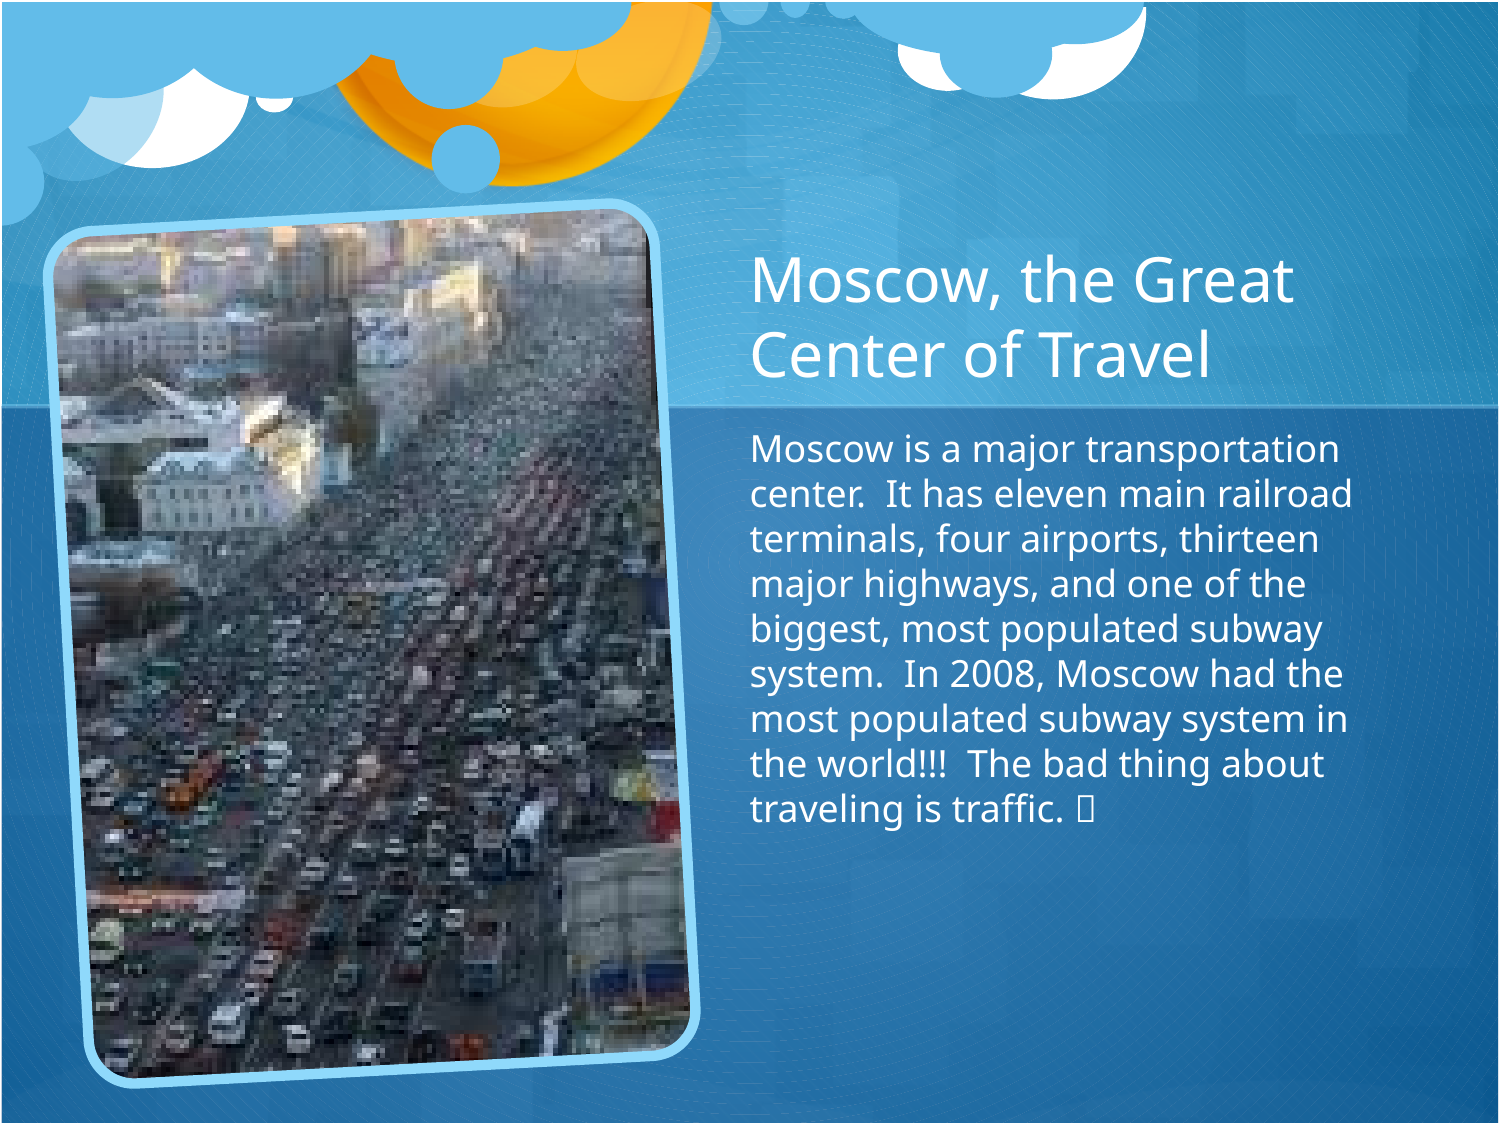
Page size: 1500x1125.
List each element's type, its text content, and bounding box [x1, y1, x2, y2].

list Moscow is a major transportation center. It has eleven main railroad terminals, four airports, thirteen major highways, and one of the biggest, most populated subway system. In 2008, Moscow had the most populated subway system in the world!!! The bad thing about traveling is traffic.  [734, 417, 1383, 1025]
title Moscow, the Great Center of Travel [734, 162, 1383, 398]
picture [2, 2, 1498, 1123]
